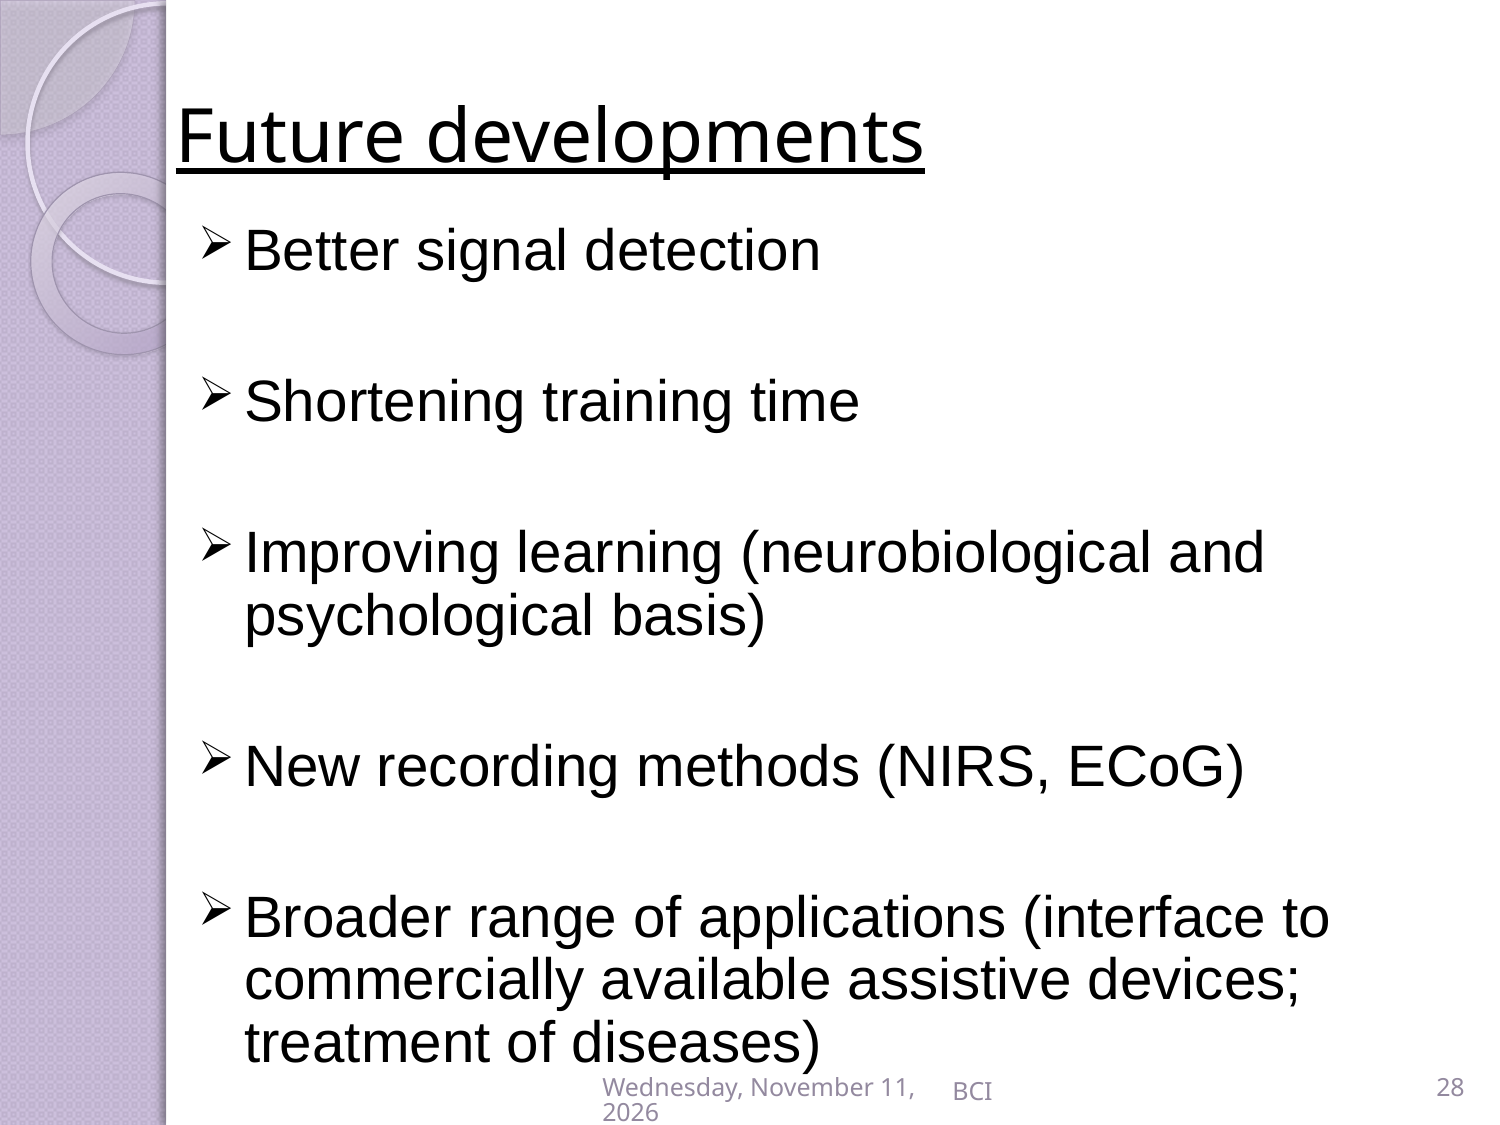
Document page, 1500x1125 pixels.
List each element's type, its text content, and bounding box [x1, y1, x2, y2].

slide_number 28 [1413, 1034, 1488, 1113]
footer BCI [937, 1034, 1413, 1113]
title Future developments [160, 75, 1500, 191]
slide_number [587, 1034, 937, 1113]
list Better signal detection Shortening training time Improving learning (neurobiological and psychological basis) New recording methods (NIRS, ECoG) Broader range of applications (interface to commercially available assistive devices; treatment of diseases) [169, 212, 1500, 926]
